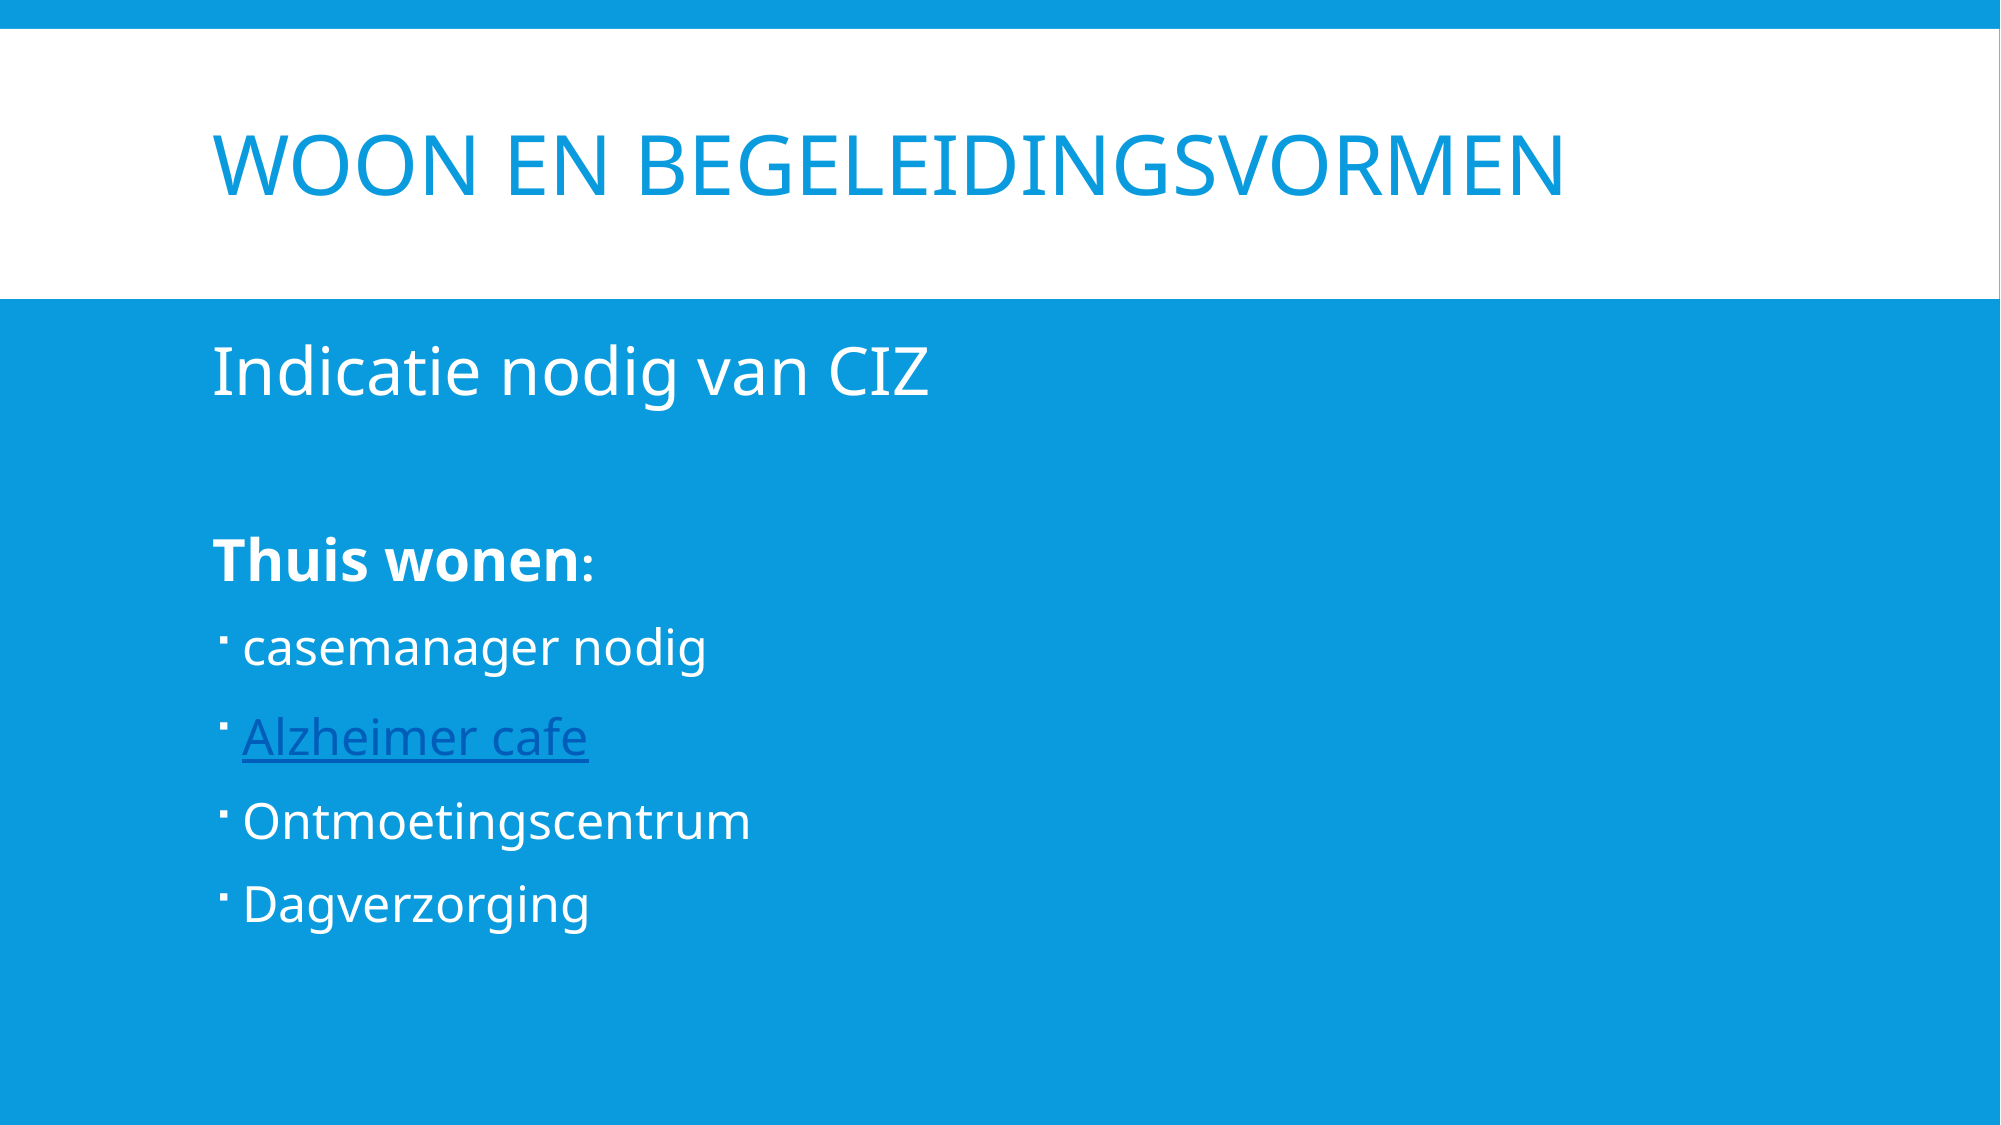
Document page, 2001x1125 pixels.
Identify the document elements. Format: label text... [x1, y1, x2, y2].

list Indicatie nodig van CIZ Thuis wonen: casemanager nodig Alzheimer cafe Ontmoetingscentrum Dagverzorging [197, 329, 1803, 1020]
title Woon en begeleidingsvormen [197, 46, 1803, 295]
